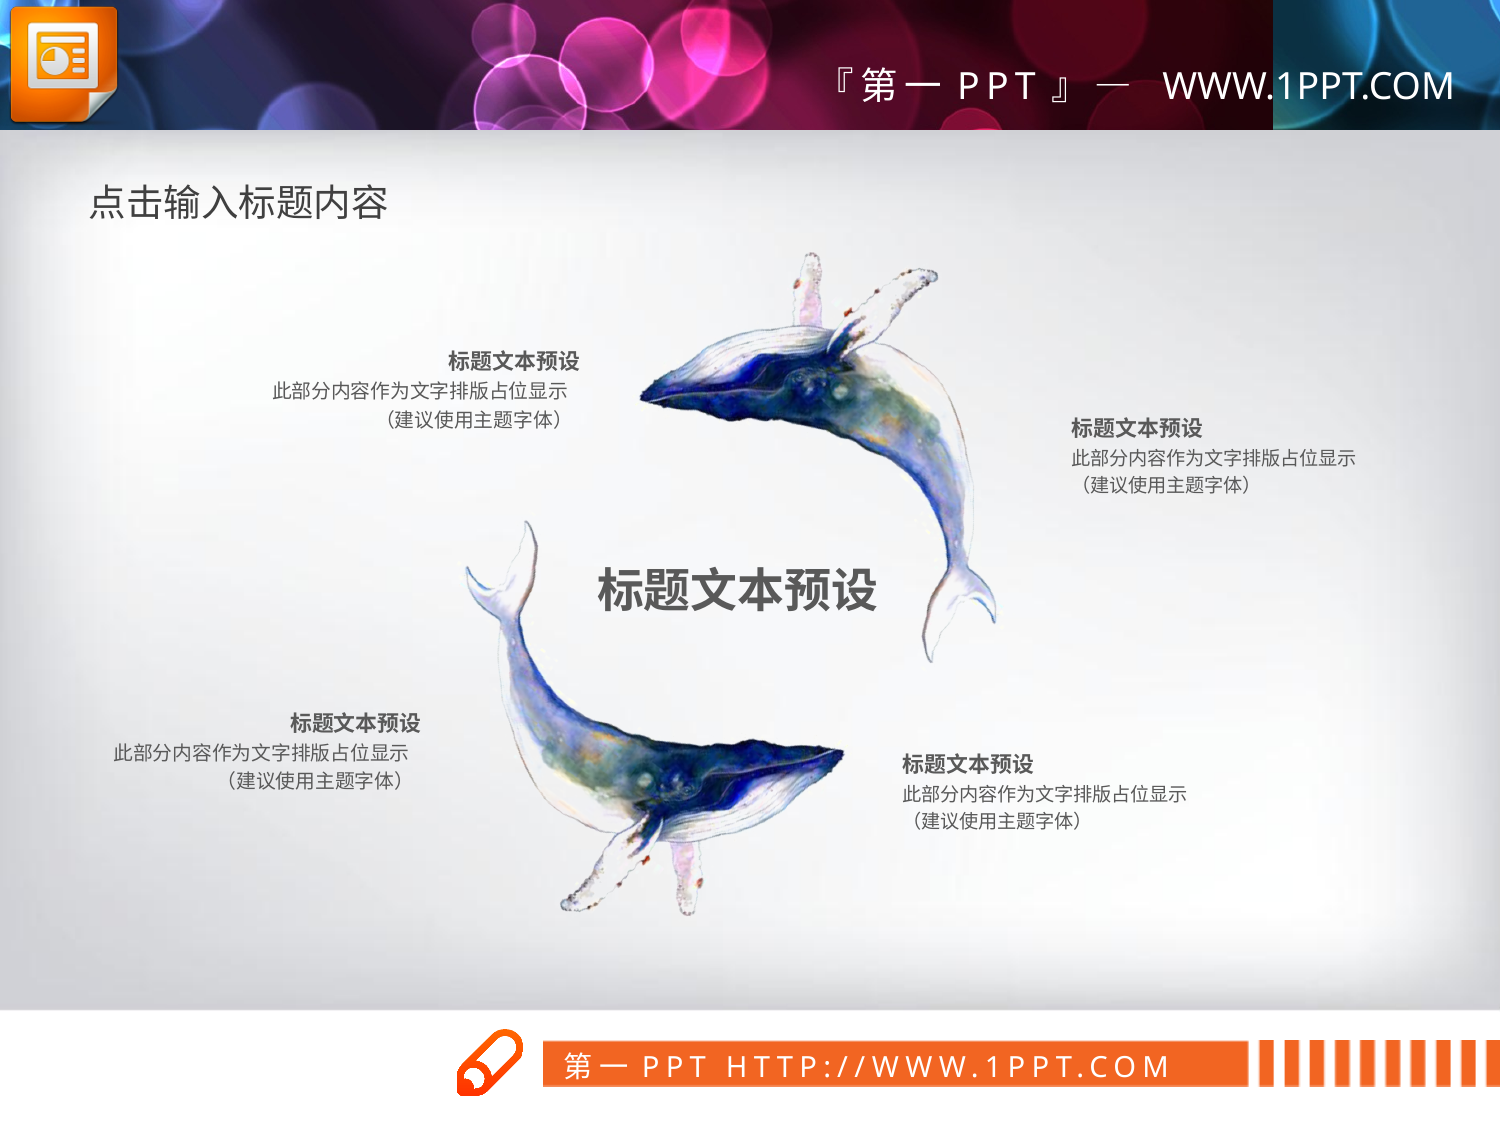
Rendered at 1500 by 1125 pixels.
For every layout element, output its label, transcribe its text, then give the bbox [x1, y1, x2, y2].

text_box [1119, 749, 1231, 834]
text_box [235, 347, 362, 432]
picture [543, 1040, 1500, 1087]
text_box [76, 709, 362, 793]
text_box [1119, 413, 1400, 498]
text_box 点击输入标题内容 [88, 169, 438, 233]
picture [0, 0, 1500, 1033]
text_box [368, 256, 1115, 918]
